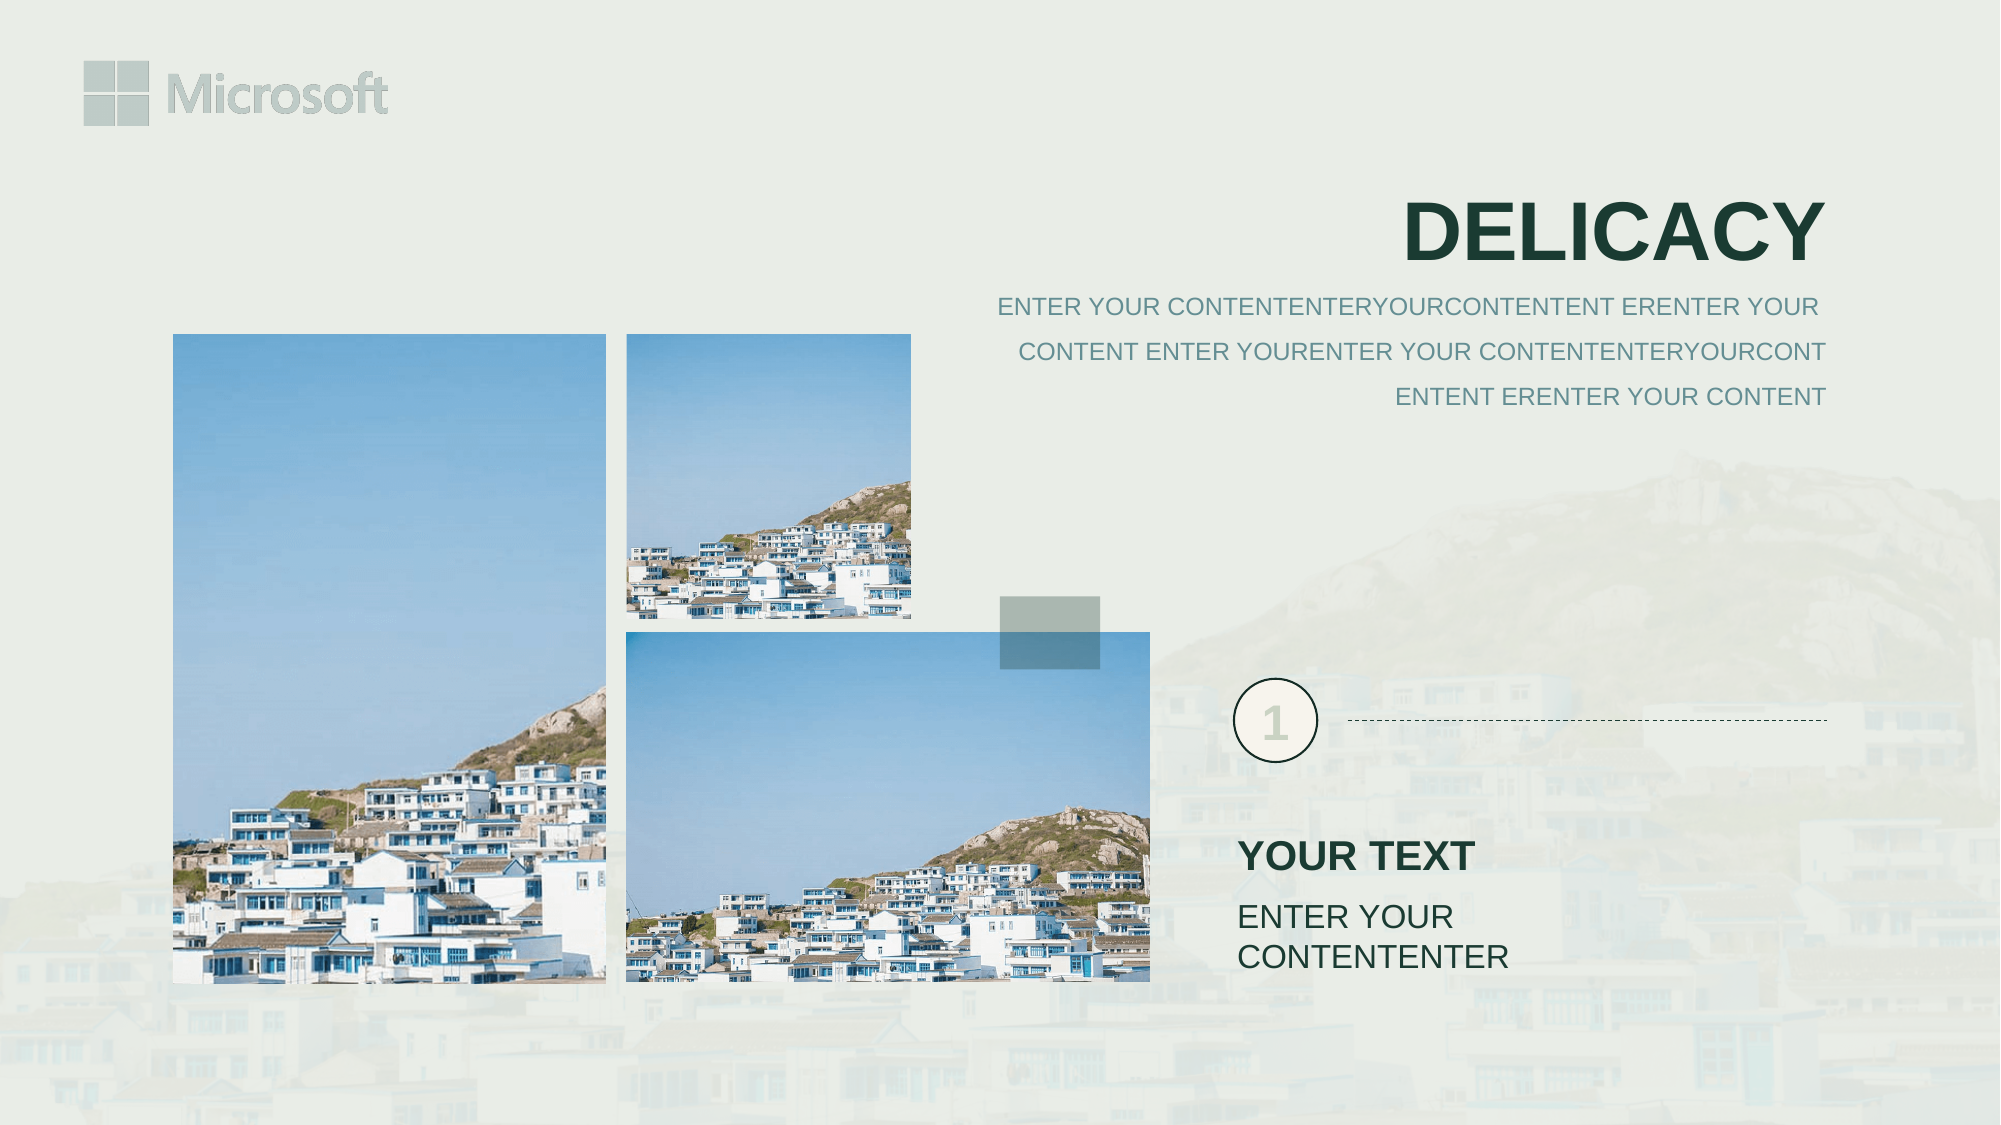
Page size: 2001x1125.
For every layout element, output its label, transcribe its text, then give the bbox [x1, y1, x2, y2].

text_box ENTER YOUR CONTENTENTERYOURCONTENTENT ERENTER YOUR CONTENT ENTER YOURENTER YOUR CONTENTENTERYOURCONT ENTENT ERENTER YOUR CONTENT [968, 268, 1843, 418]
text_box YOUR TEXT [1222, 821, 1559, 887]
picture [19, 0, 453, 191]
text_box [999, 595, 1101, 632]
text_box ENTER YOUR CONTENTENTER [1222, 887, 1594, 983]
text_box 1 [1232, 677, 1319, 764]
picture [173, 334, 606, 984]
picture [626, 632, 1150, 982]
text_box DELICACY [1126, 169, 1842, 268]
picture [626, 334, 911, 619]
